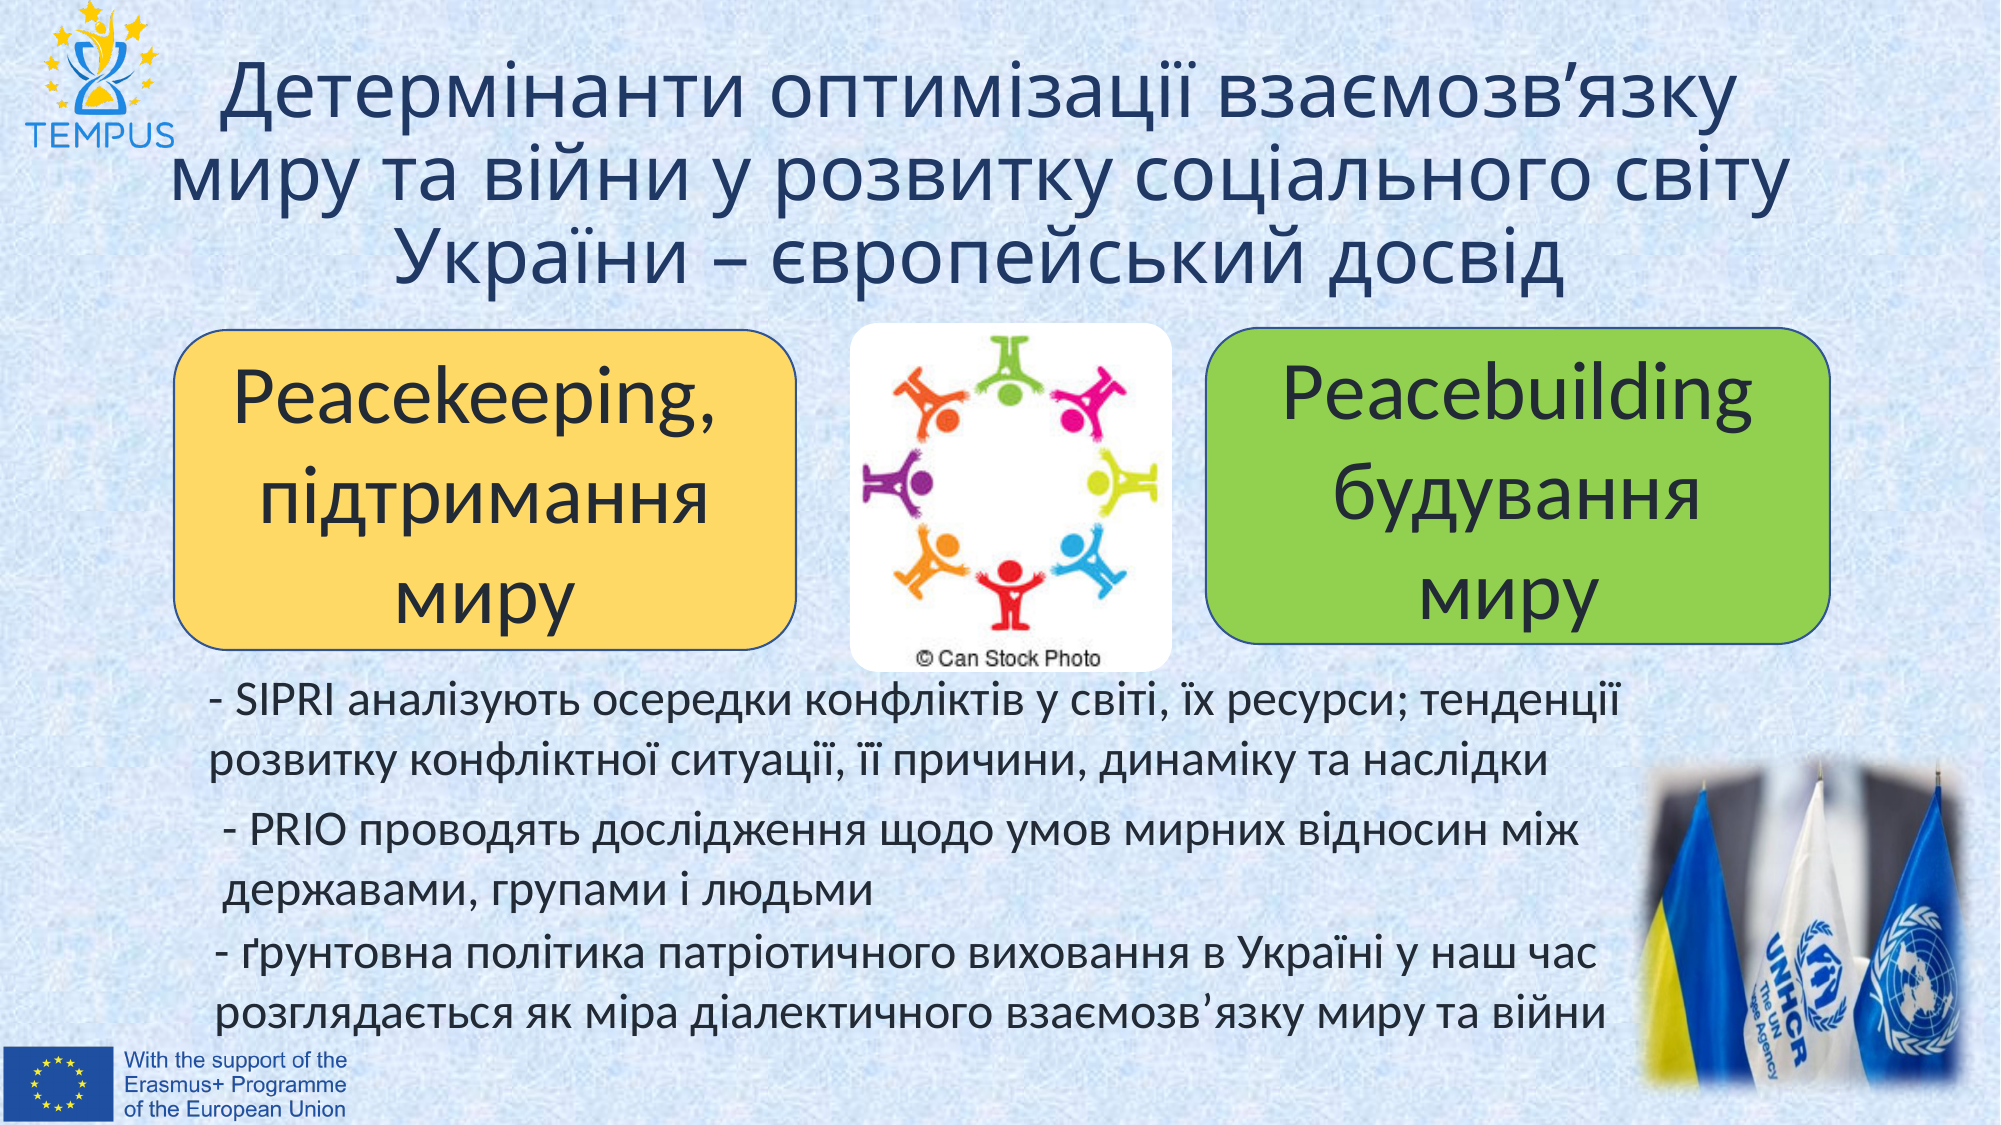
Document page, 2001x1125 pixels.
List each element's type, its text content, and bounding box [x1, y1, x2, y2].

text_box - ґрунтовна політика патріотичного виховання в Україні у наш час розглядається як міра діалектичного взаємозв’язку миру та війни [199, 910, 1629, 1046]
text_box Peacebuilding будування миру [1204, 326, 1831, 646]
picture [0, 0, 2001, 1125]
title Детермінанти оптимізації взаємозв’язку миру та війни у розвитку соціального світу України – європейський досвід [117, 41, 1843, 310]
text_box Peacekeeping, підтримання миру [172, 328, 798, 652]
text_box - PRIO проводять дослідження щодо умов мирних відносин між державами, групами і людьми [207, 787, 1629, 910]
text_box - SIPRI аналізують осередки конфліктів у світі, їх ресурси; тенденції розвитку конфліктної ситуації, її причини, динаміку та наслідки [193, 657, 1812, 793]
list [849, 322, 1172, 672]
